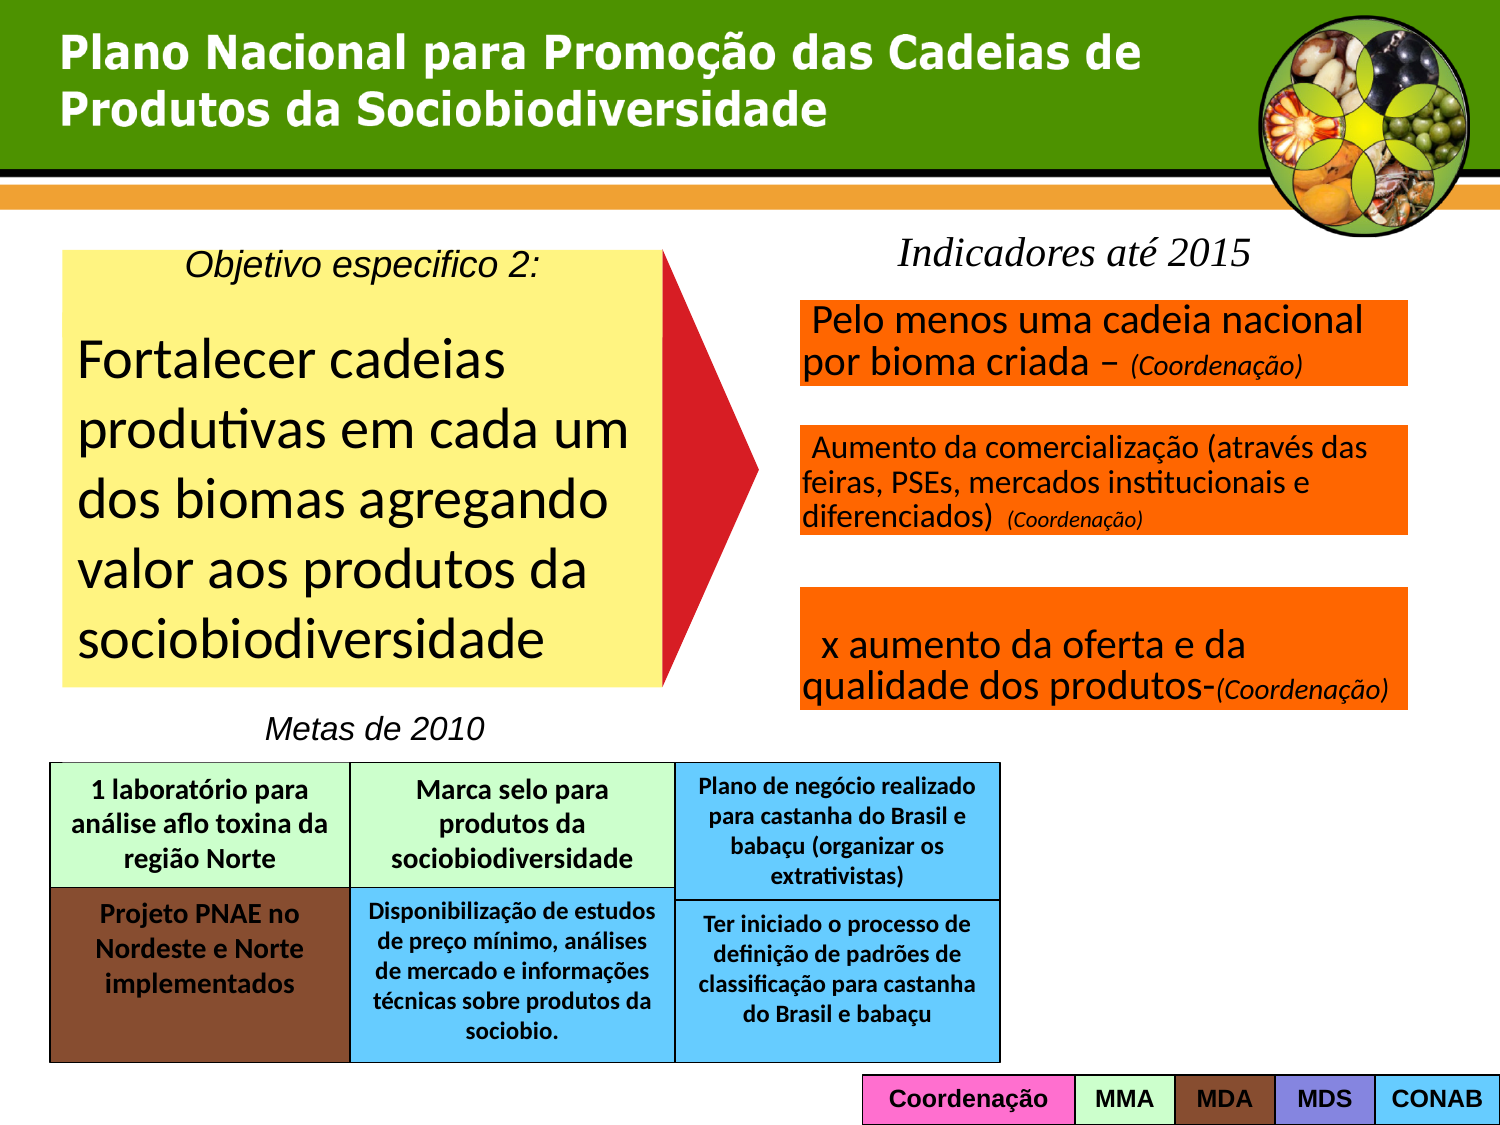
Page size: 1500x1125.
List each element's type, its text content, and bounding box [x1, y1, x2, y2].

text_box MDA [1175, 1074, 1275, 1125]
text_box Disponibilização de estudos de preço mínimo, análises de mercado e informações técnicas sobre produtos da sociobio. [350, 887, 675, 1063]
table_header Aumento da comercialização (através das feiras, PSEs, mercados institucionais e diferenciados) (Coordenação) [800, 425, 1408, 535]
text_box MDS [1275, 1074, 1374, 1125]
text_box Objetivo especifico 2: [62, 249, 663, 338]
text_box [662, 250, 759, 688]
text_box Ter iniciado o processo de definição de padrões de classificação para castanha do Brasil e babaçu [675, 899, 1000, 1063]
text_box Metas de 2010 [62, 699, 688, 763]
text_box MMA [1075, 1074, 1175, 1125]
text_box Fortalecer cadeias produtivas em cada um dos biomas agregando valor aos produtos da sociobiodiversidade [62, 338, 662, 688]
text_box Projeto PNAE no Nordeste e Norte implementados [49, 887, 350, 1063]
table_header Pelo menos uma cadeia nacional por bioma criada – (Coordenação) [800, 300, 1408, 386]
text_box Marca selo para produtos da sociobiodiversidade [350, 762, 675, 887]
table_header x aumento da oferta e da qualidade dos produtos-(Coordenação) [800, 587, 1408, 710]
text_box Coordenação [862, 1074, 1075, 1125]
text_box Plano de negócio realizado para castanha do Brasil e babaçu (organizar os extrativistas) [675, 762, 1000, 899]
text_box 1 laboratório para análise aflo toxina da região Norte [49, 762, 350, 887]
text_box CONAB [1374, 1074, 1500, 1125]
picture [0, 0, 1500, 1125]
text_box Indicadores até 2015 [774, 237, 1375, 300]
